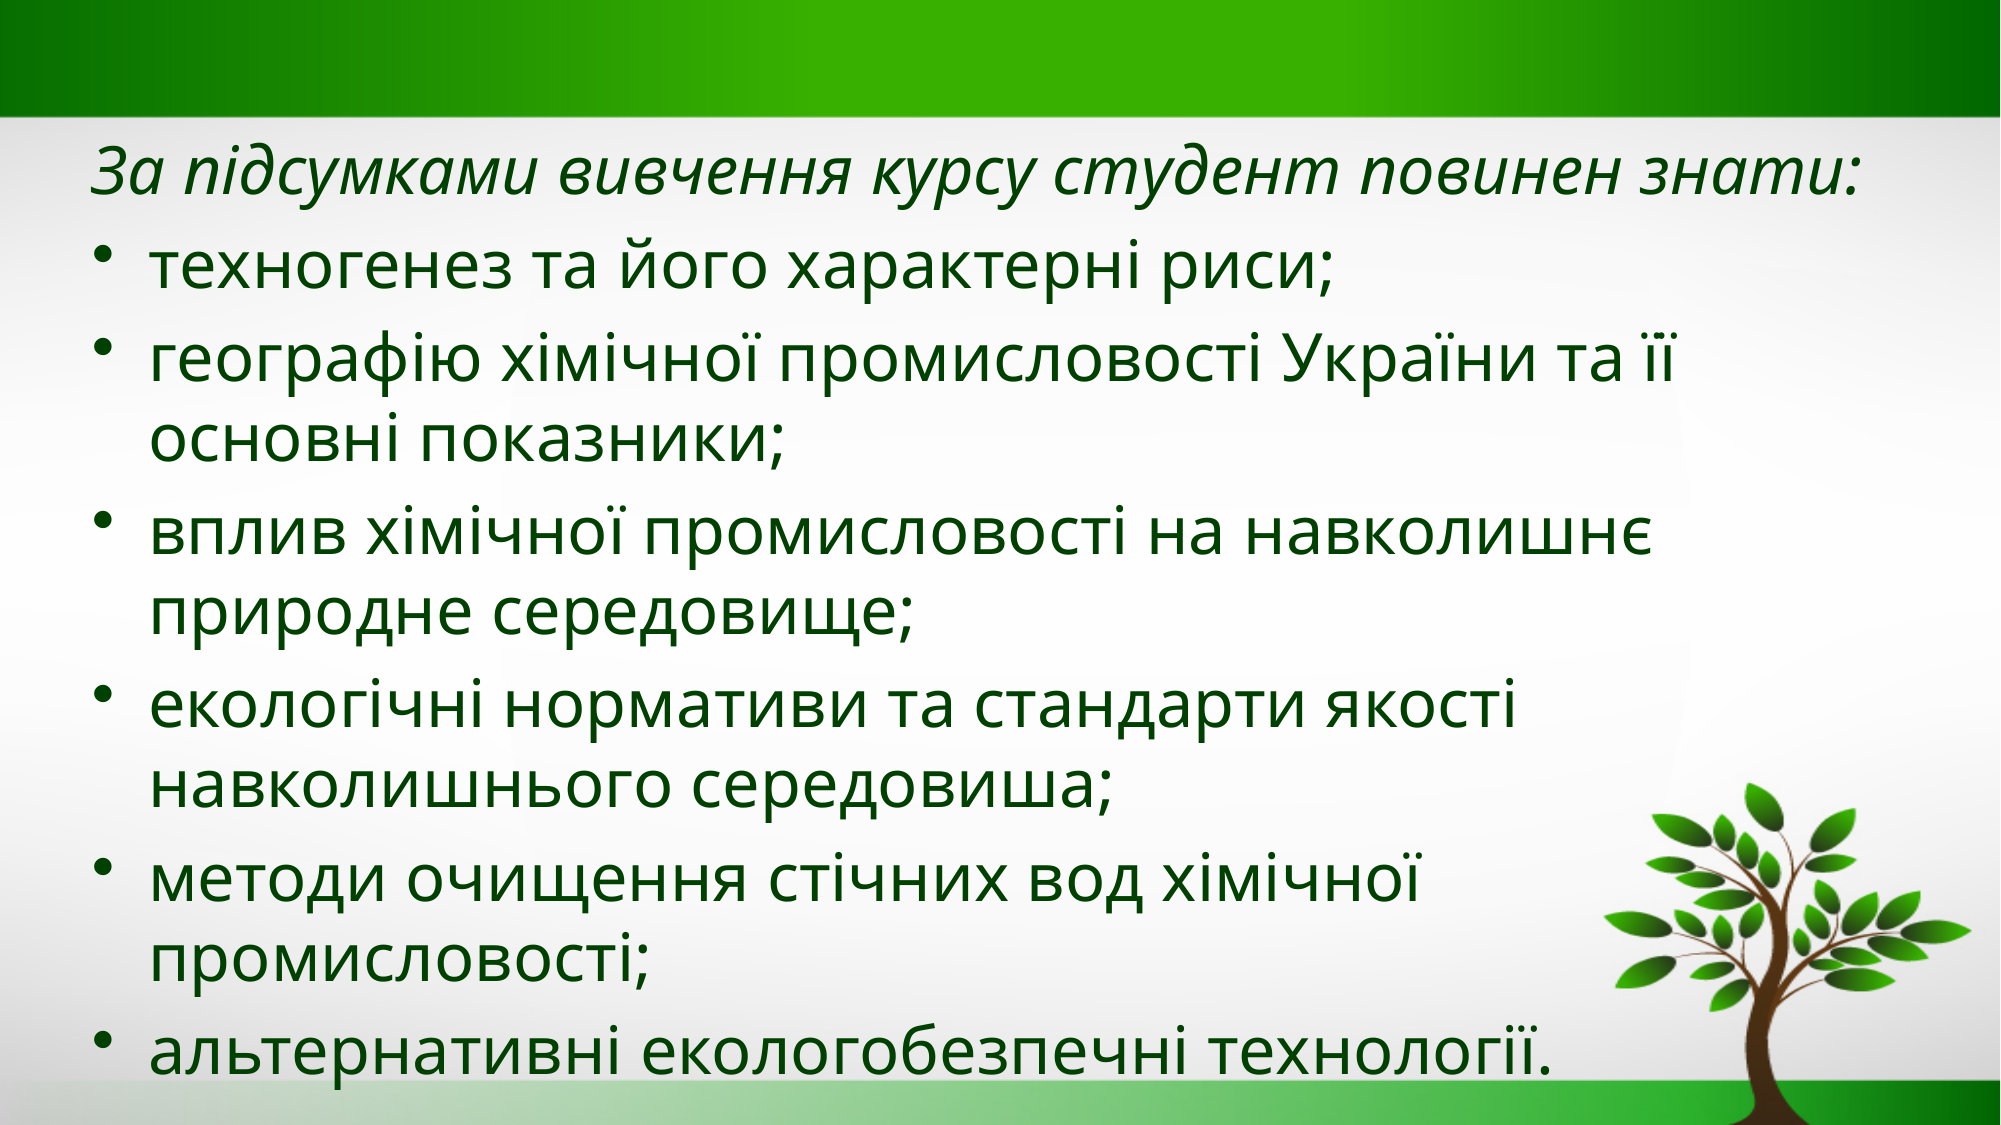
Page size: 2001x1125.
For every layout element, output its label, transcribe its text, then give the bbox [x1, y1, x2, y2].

picture [0, 0, 2001, 1125]
list За підсумками вивчення курсу студент повинен знати: техногенез та його характерні риси; географію хімічної промисловості України та її основні показники; вплив хімічної промисловості на навколишнє природне середовище; екологічні нормативи та стандарти якості навколишнього середовиша; методи очищення стічних вод хімічної промисловості; альтернативні екологобезпечні технології. [76, 120, 1915, 809]
